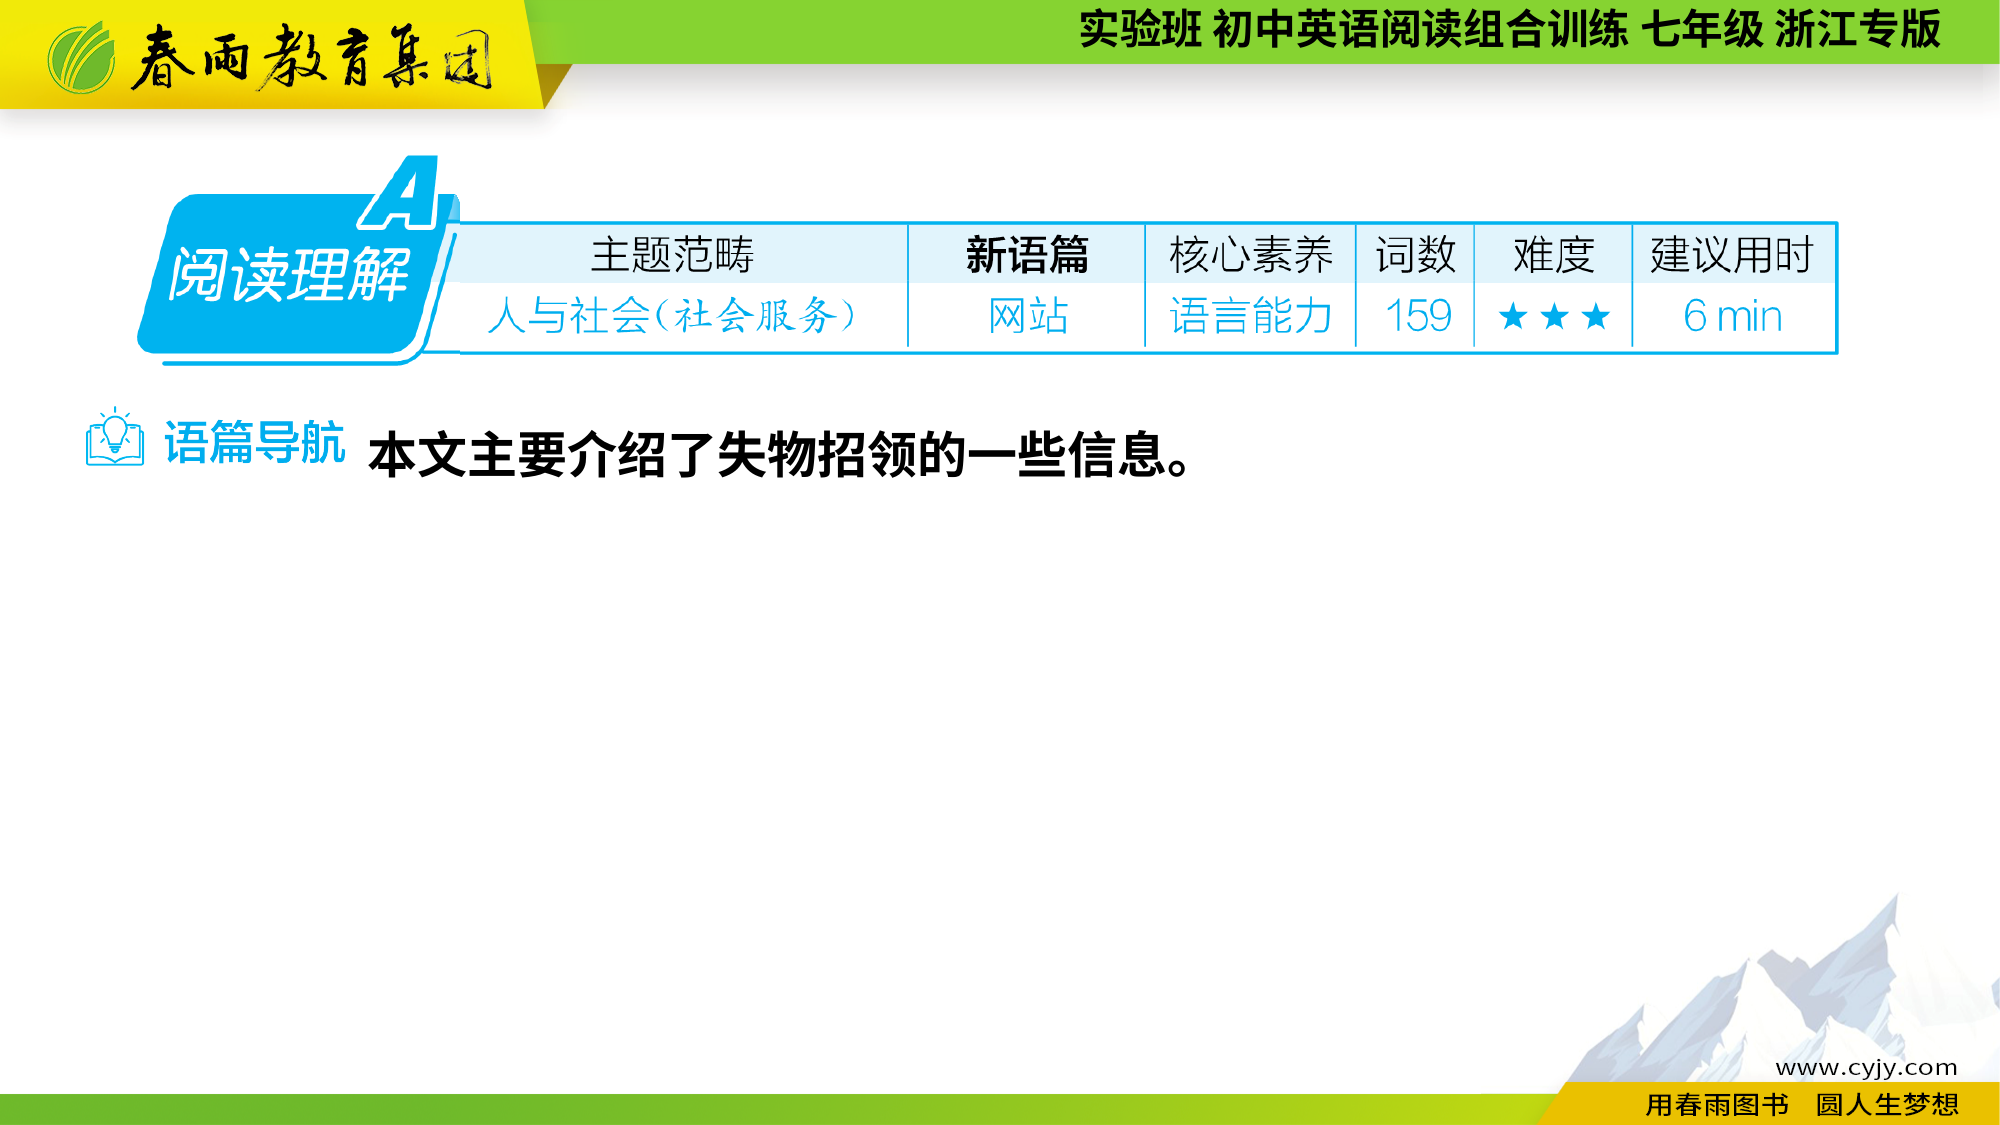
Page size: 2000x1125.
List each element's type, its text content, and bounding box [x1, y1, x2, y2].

list 本文主要介绍了失物招领的一些信息。 [59, 385, 1944, 481]
picture [0, 0, 2000, 1125]
